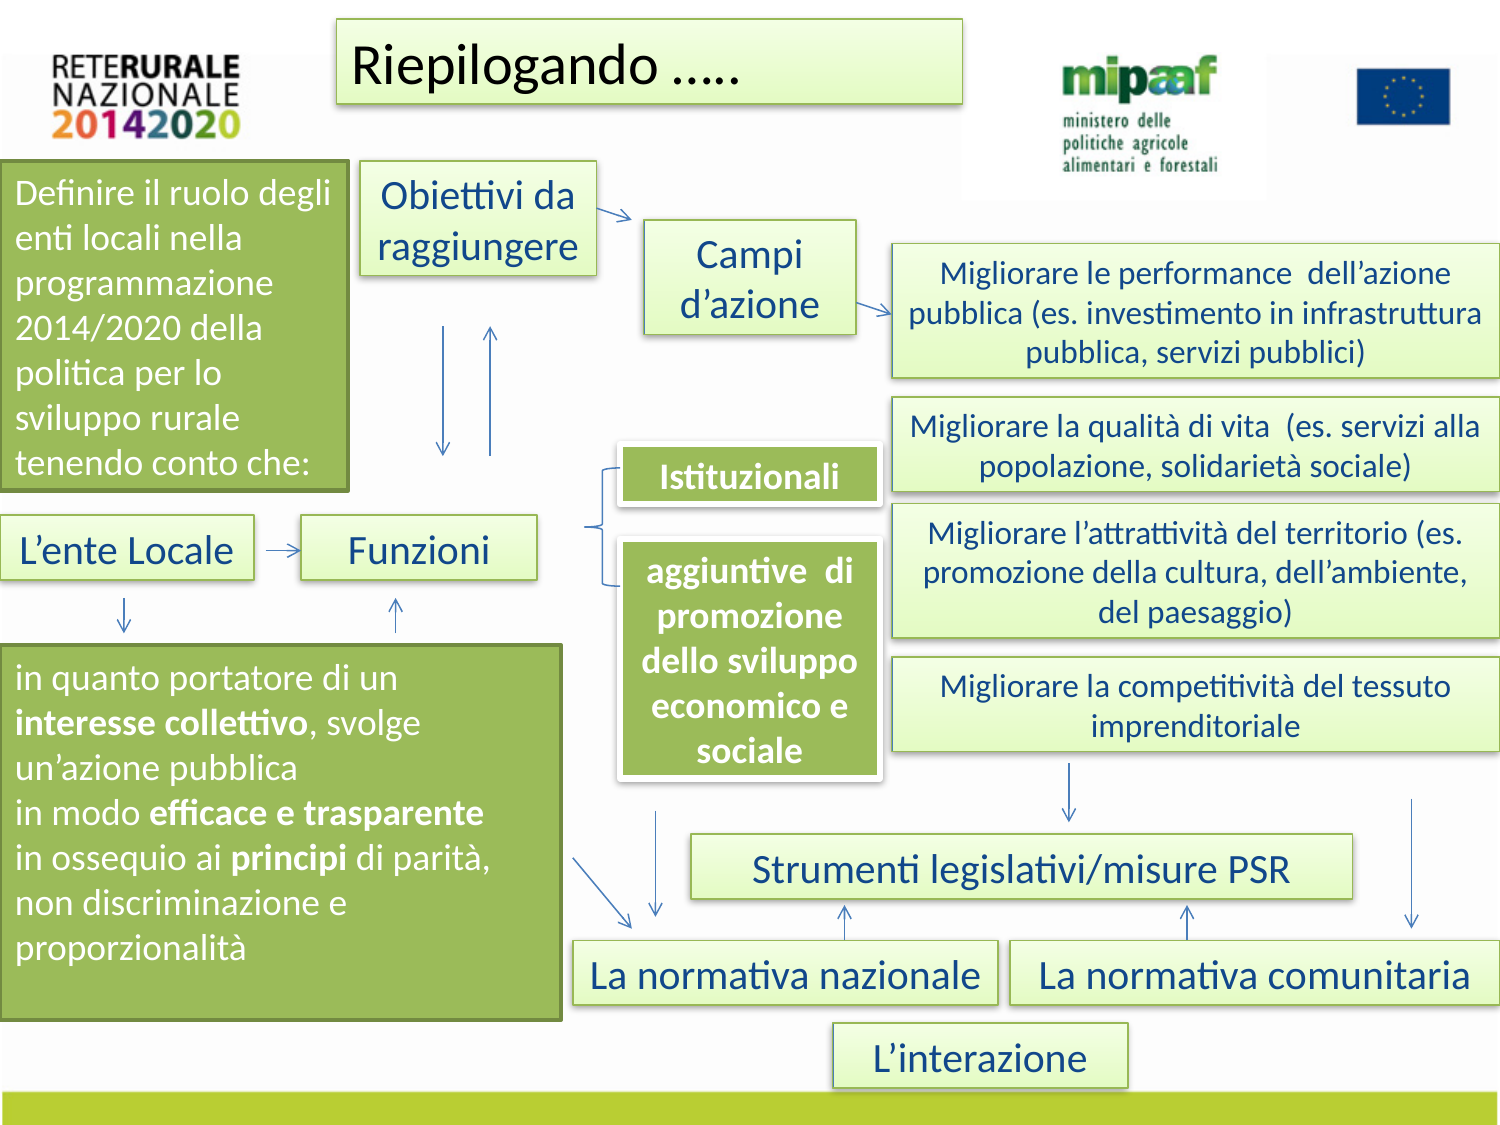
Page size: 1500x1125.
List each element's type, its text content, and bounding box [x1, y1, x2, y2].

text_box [855, 302, 892, 315]
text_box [572, 857, 633, 929]
text_box in quanto portatore di un interesse collettivo, svolge un’azione pubblica in modo efficace e trasparente in ossequio ai principi di parità, non discriminazione e proporzionalità [0, 643, 563, 1022]
text_box La normativa comunitaria [1009, 940, 1500, 1006]
text_box aggiuntive di promozione dello sviluppo economico e sociale [617, 536, 883, 782]
text_box Riepilogando ….. [336, 18, 963, 105]
text_box L’interazione [832, 1022, 1129, 1089]
text_box Obiettivi da raggiungere [359, 160, 597, 276]
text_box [596, 207, 633, 221]
text_box Definire il ruolo degli enti locali nella programmazione 2014/2020 della politica per lo sviluppo rurale tenendo conto che: [0, 159, 350, 493]
text_box Migliorare le performance dell’azione pubblica (es. investimento in infrastruttura pubblica, servizi pubblici) [891, 243, 1500, 379]
text_box Migliorare la competitività del tessuto imprenditoriale [891, 656, 1500, 752]
text_box Funzioni [300, 514, 538, 581]
text_box [583, 467, 621, 587]
text_box L’ente Locale [0, 514, 255, 581]
picture [1, 52, 1499, 1125]
text_box Migliorare l’attrattività del territorio (es. promozione della cultura, dell’ambiente, del paesaggio) [891, 503, 1500, 639]
text_box Strumenti legislativi/misure PSR [690, 833, 1353, 900]
text_box Campi d’azione [643, 219, 857, 335]
text_box Istituzionali [617, 441, 883, 507]
text_box La normativa nazionale [572, 940, 999, 1006]
text_box Migliorare la qualità di vita (es. servizi alla popolazione, solidarietà sociale) [891, 396, 1500, 492]
